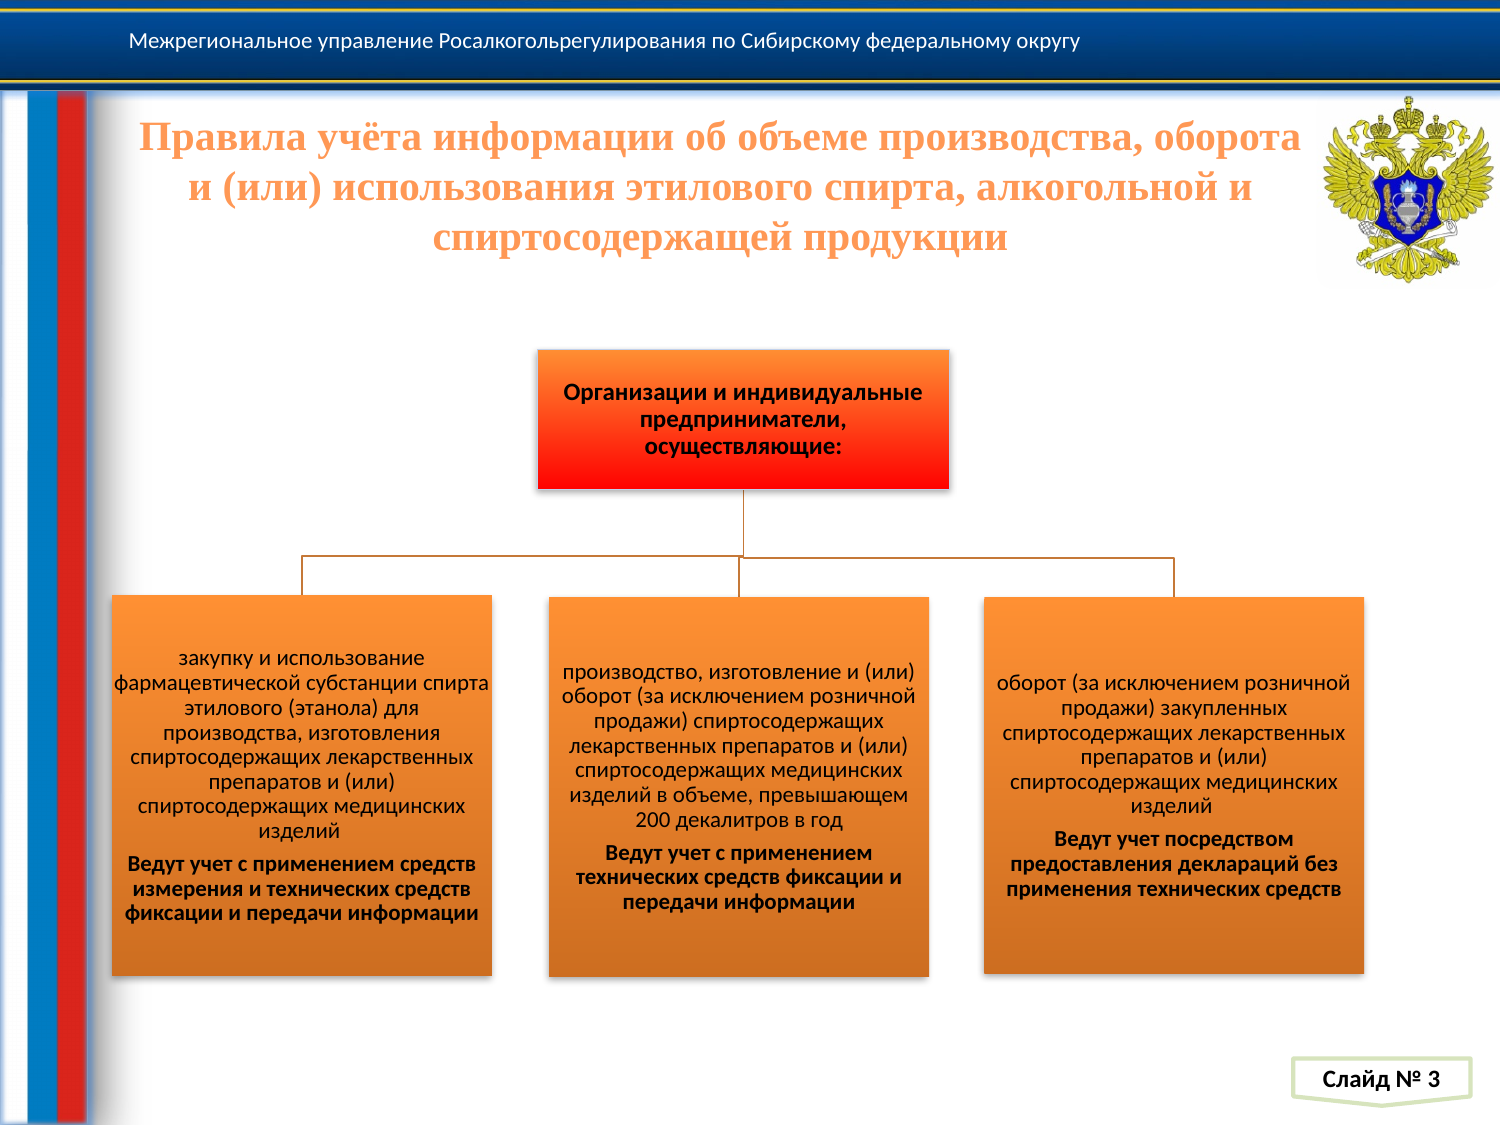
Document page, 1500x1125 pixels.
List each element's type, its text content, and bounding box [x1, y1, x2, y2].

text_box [64, 290, 1365, 1024]
text_box Правила учёта информации об объеме производства, оборота и (или) использования этилового спирта, алкогольной и спиртосодержащей продукции [112, 101, 1311, 232]
text_box Слайд № 3 [1291, 1056, 1473, 1108]
picture [0, 0, 1500, 1125]
